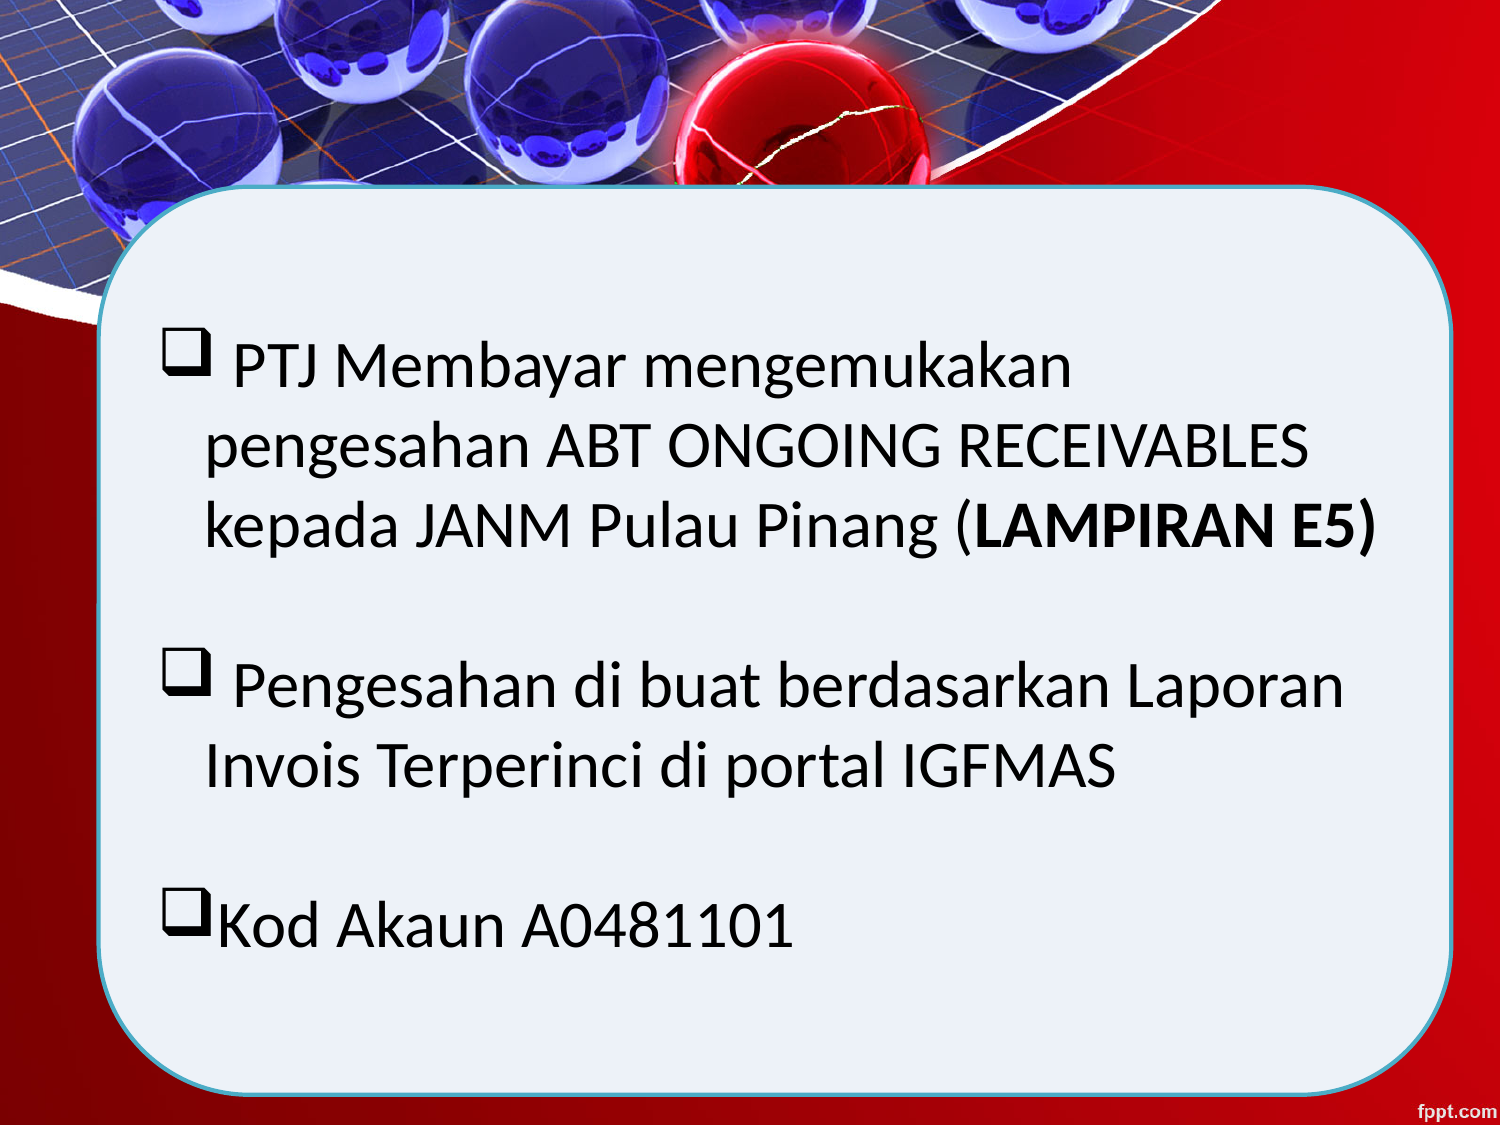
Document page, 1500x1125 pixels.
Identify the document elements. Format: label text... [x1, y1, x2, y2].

text_box PTJ Membayar mengemukakan pengesahan ABT ONGOING RECEIVABLES kepada JANM Pulau Pinang (LAMPIRAN E5) Pengesahan di buat berdasarkan Laporan Invois Terperinci di portal IGFMAS Kod Akaun A0481101 [98, 186, 1452, 1095]
picture [0, 0, 1500, 1125]
